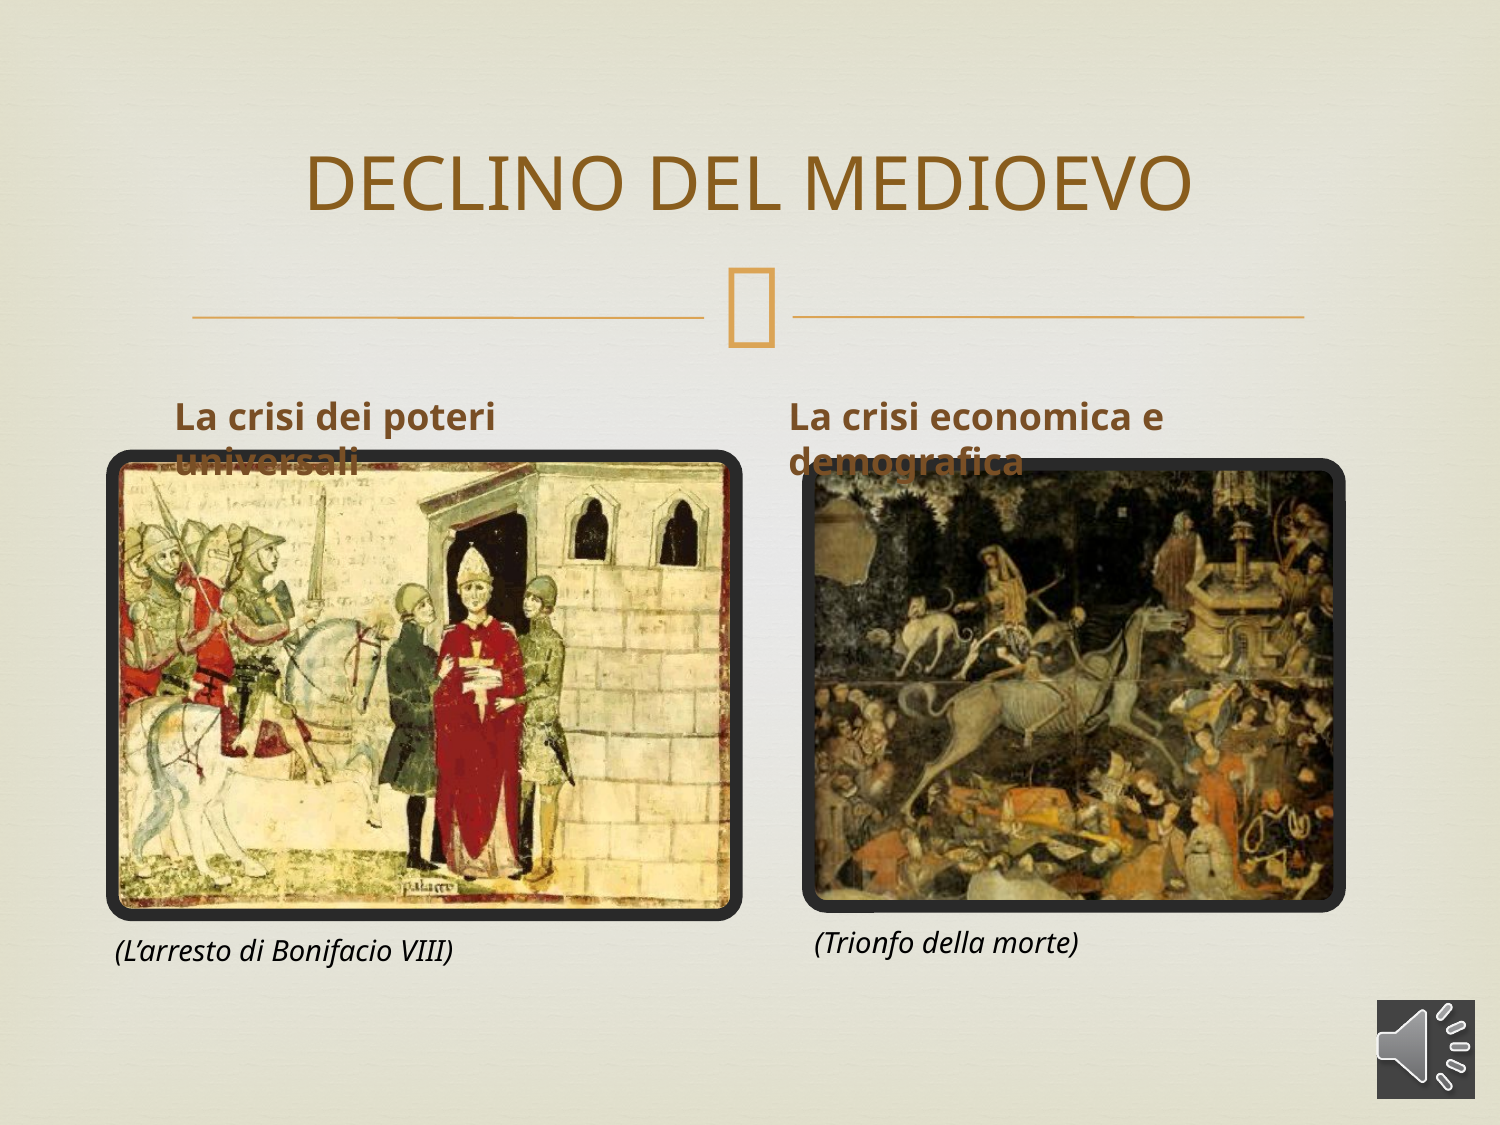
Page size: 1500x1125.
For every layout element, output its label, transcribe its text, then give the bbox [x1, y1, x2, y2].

text_box La crisi economica e demografica [773, 385, 1376, 490]
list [807, 463, 1341, 907]
picture [1375, 999, 1477, 1101]
text_box (Trionfo della morte) [799, 916, 1107, 967]
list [111, 455, 737, 916]
text_box La crisi dei poteri universali [159, 385, 703, 453]
text_box (L’arresto di Bonifacio VIII) [100, 925, 514, 976]
title DECLINO DEL MEDIOEVO [112, 93, 1386, 267]
